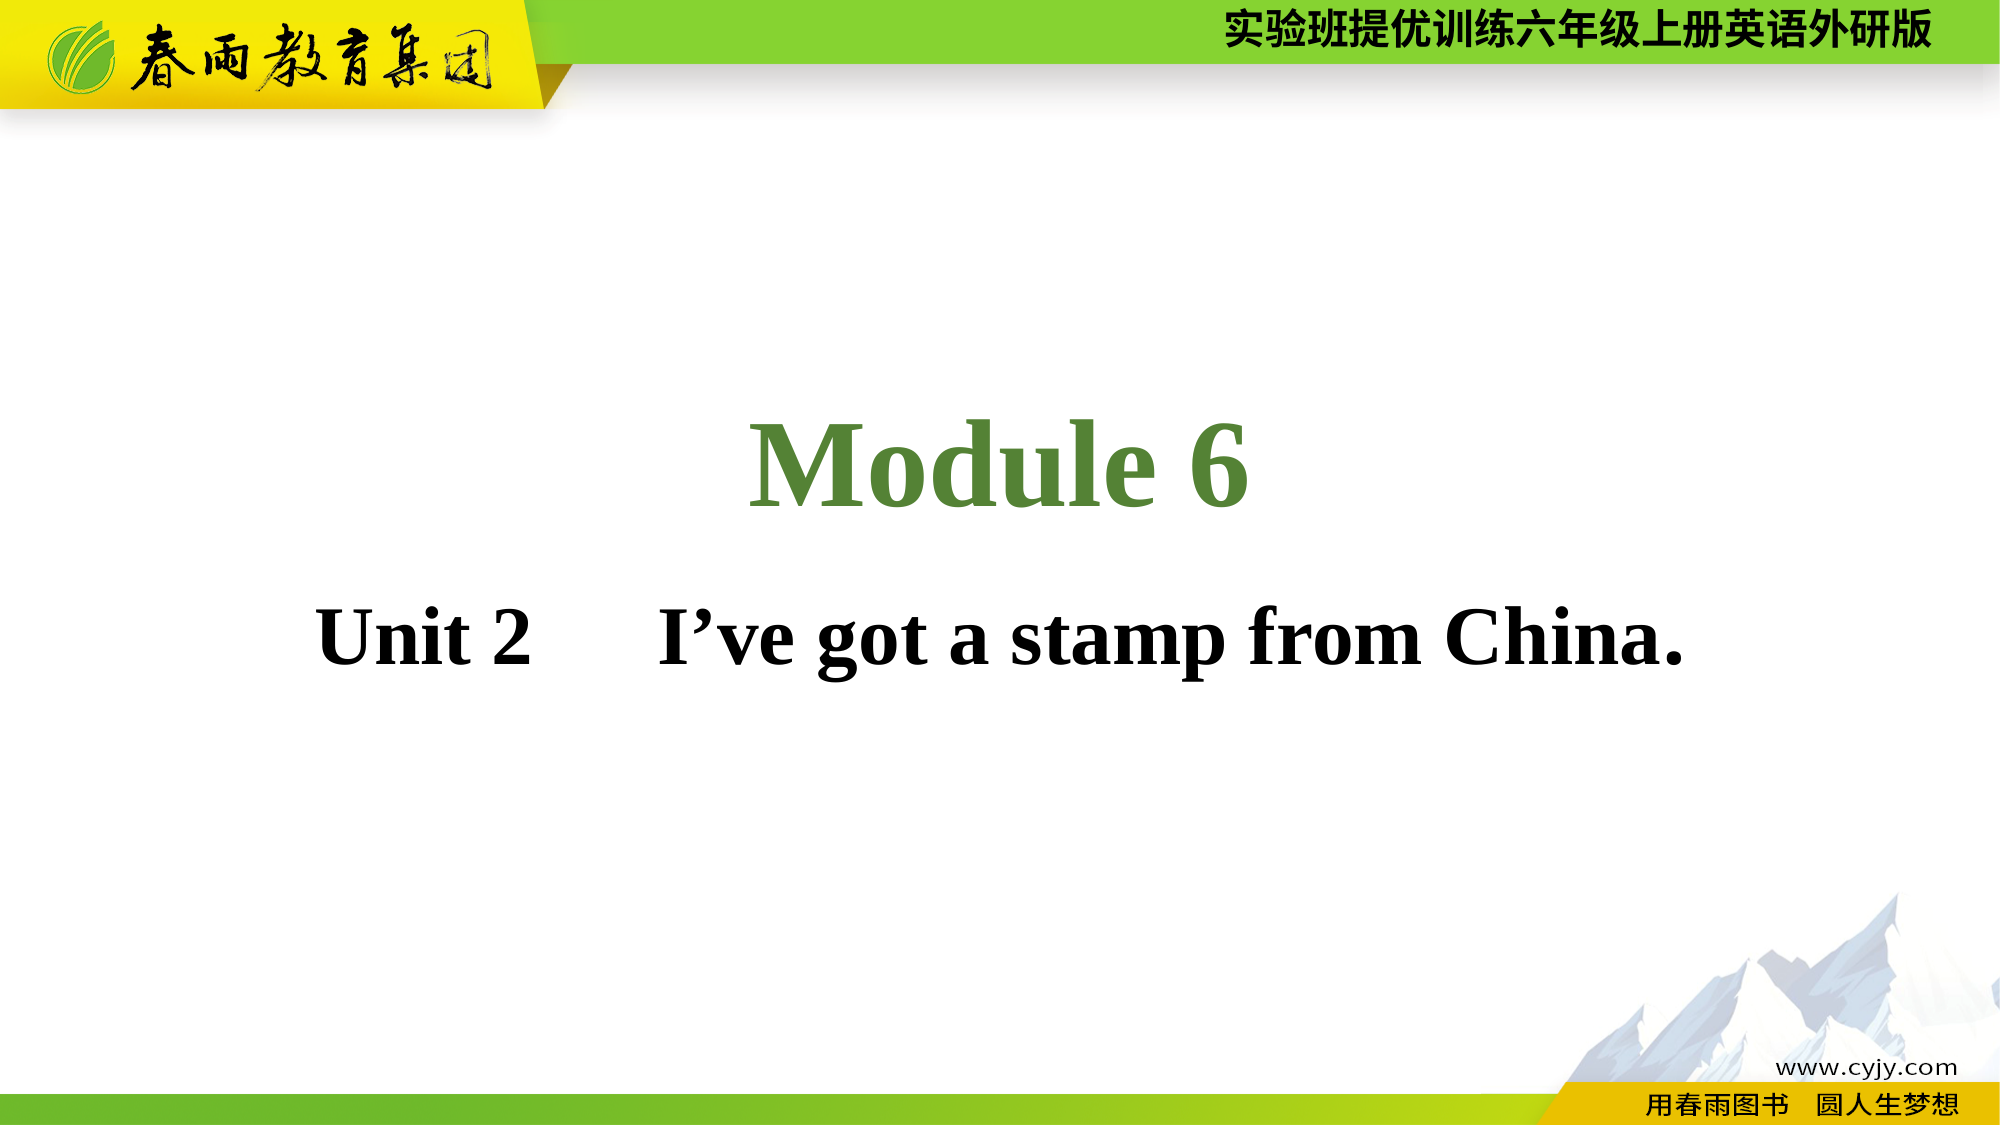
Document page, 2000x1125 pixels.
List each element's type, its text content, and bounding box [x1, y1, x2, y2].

text_box Module 6 Unit 2 I’ve got a stamp from China. [0, 298, 2000, 689]
picture [0, 689, 2000, 1125]
picture [0, 0, 2000, 298]
